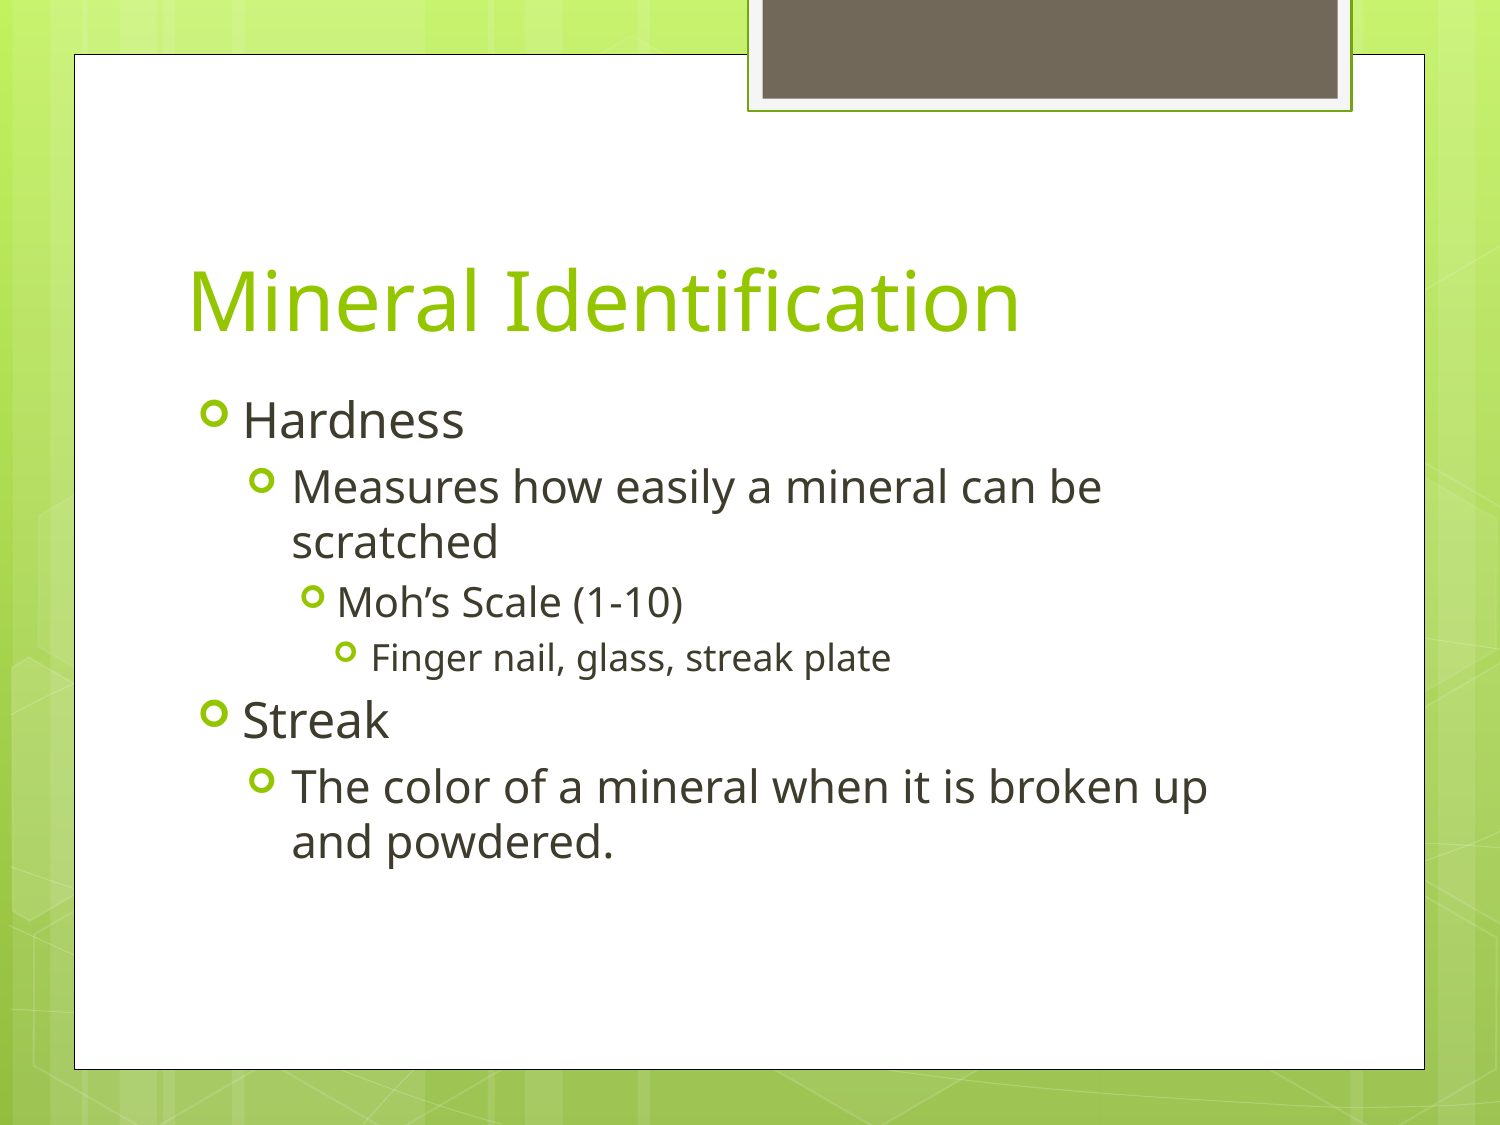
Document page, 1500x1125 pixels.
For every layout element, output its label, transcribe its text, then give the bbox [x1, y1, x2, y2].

title Mineral Identification [171, 168, 1324, 357]
list Hardness Measures how easily a mineral can be scratched Moh’s Scale (1-10) Finger nail, glass, streak plate Streak The color of a mineral when it is broken up and powdered. [171, 381, 1283, 957]
